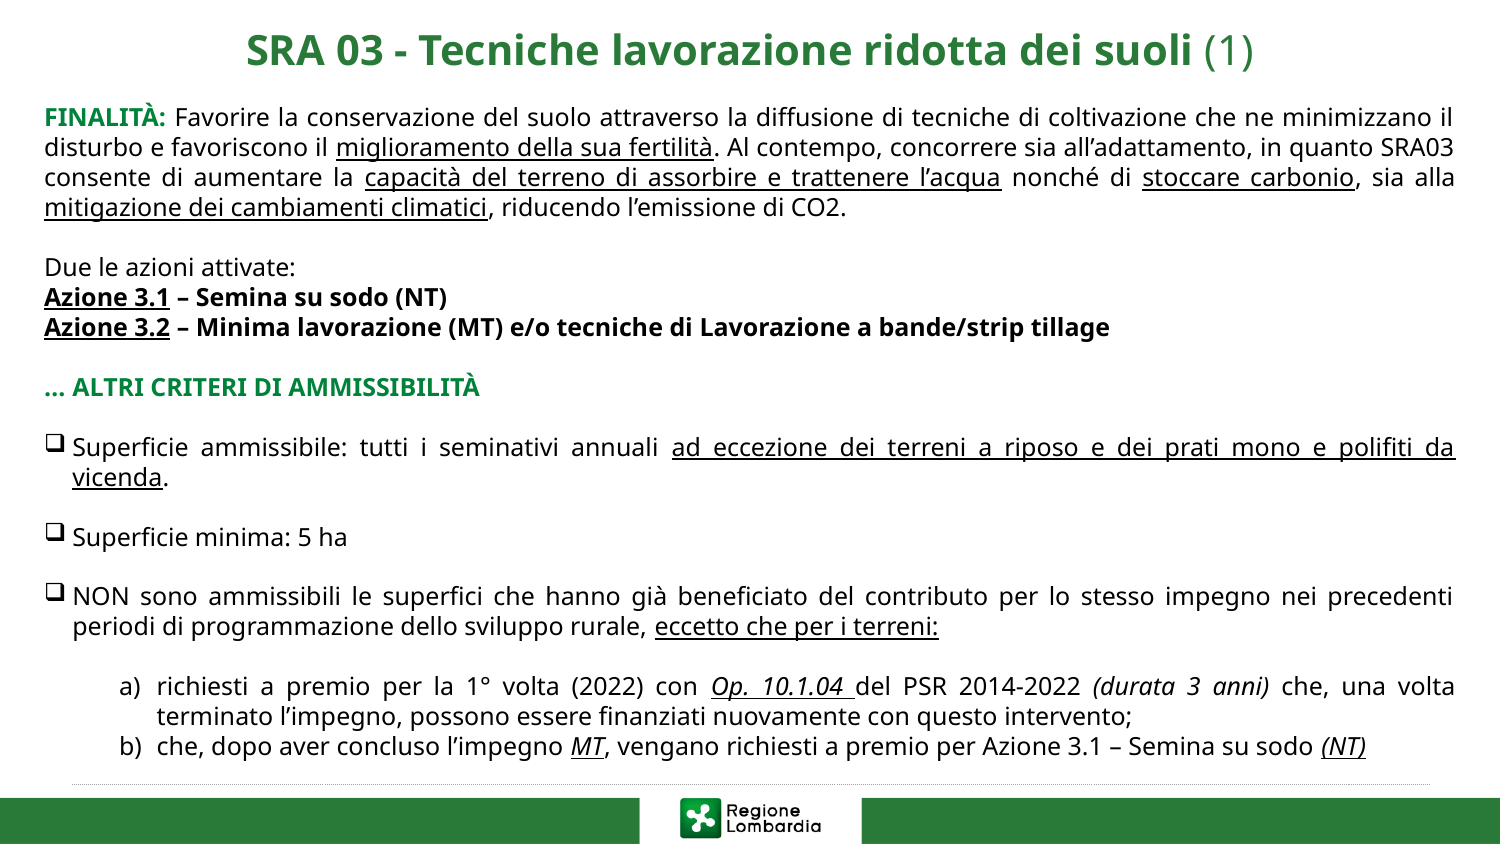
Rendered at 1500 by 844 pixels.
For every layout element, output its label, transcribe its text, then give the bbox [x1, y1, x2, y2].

text_box FINALITÀ: Favorire la conservazione del suolo attraverso la diffusione di tecniche di coltivazione che ne minimizzano il disturbo e favoriscono il miglioramento della sua fertilità. Al contempo, concorrere sia all’adattamento, in quanto SRA03 consente di aumentare la capacità del terreno di assorbire e trattenere l’acqua nonché di stoccare carbonio, sia alla mitigazione dei cambiamenti climatici, riducendo l’emissione di CO2. Due le azioni attivate: Azione 3.1 – Semina su sodo (NT) Azione 3.2 – Minima lavorazione (MT) e/o tecniche di Lavorazione a bande/strip tillage … ALTRI CRITERI DI AMMISSIBILITÀ Superficie ammissibile: tutti i seminativi annuali ad eccezione dei terreni a riposo e dei prati mono e polifiti da vicenda. Superficie minima: 5 ha NON sono ammissibili le superfici che hanno già beneficiato del contributo per lo stesso impegno nei precedenti periodi di programmazione dello sviluppo rurale, eccetto che per i terreni: richiesti a premio per la 1° volta (2022) con Op. 10.1.04 del PSR 2014-2022 (durata 3 anni) che, una volta terminato l’impegno, possono essere finanziati nuovamente con questo intervento; che, dopo aver concluso l’impegno MT, vengano richiesti a premio per Azione 3.1 – Semina su sodo (NT) [29, 94, 1471, 768]
picture [0, 0, 1500, 844]
title SRA 03 - Tecniche lavorazione ridotta dei suoli (1) [150, 24, 1350, 94]
